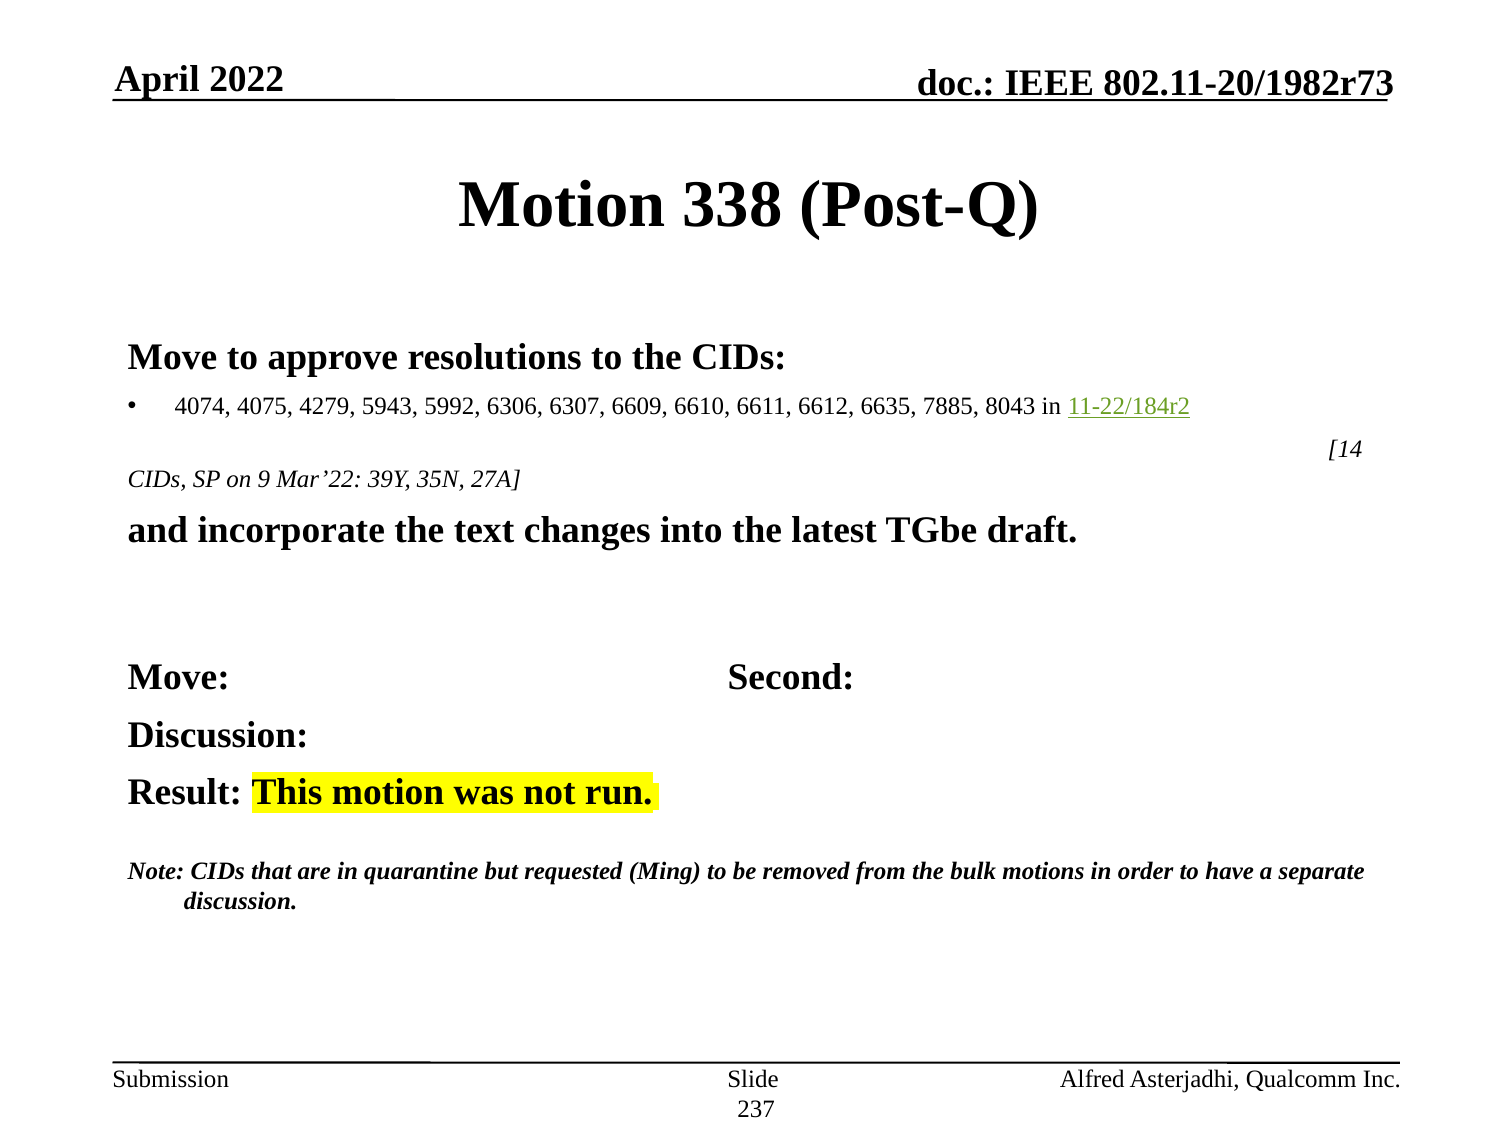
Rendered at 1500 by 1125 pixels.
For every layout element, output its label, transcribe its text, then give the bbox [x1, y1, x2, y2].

list Move to approve resolutions to the CIDs: 4074, 4075, 4279, 5943, 5992, 6306, 6307, 6609, 6610, 6611, 6612, 6635, 7885, 8043 in 11-22/184r2 [14 CIDs, SP on 9 Mar’22: 39Y, 35N, 27A] and incorporate the text changes into the latest TGbe draft. Move: Second: Discussion: Result: This motion was not run. Note: CIDs that are in quarantine but requested (Ming) to be removed from the bulk motions in order to have a separate discussion. [112, 324, 1388, 1000]
title Motion 338 (Post-Q) [112, 112, 1388, 288]
footer Alfred Asterjadhi, Qualcomm Inc. [878, 1061, 1402, 1093]
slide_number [114, 54, 423, 100]
slide_number Slide 237 [712, 1061, 800, 1123]
